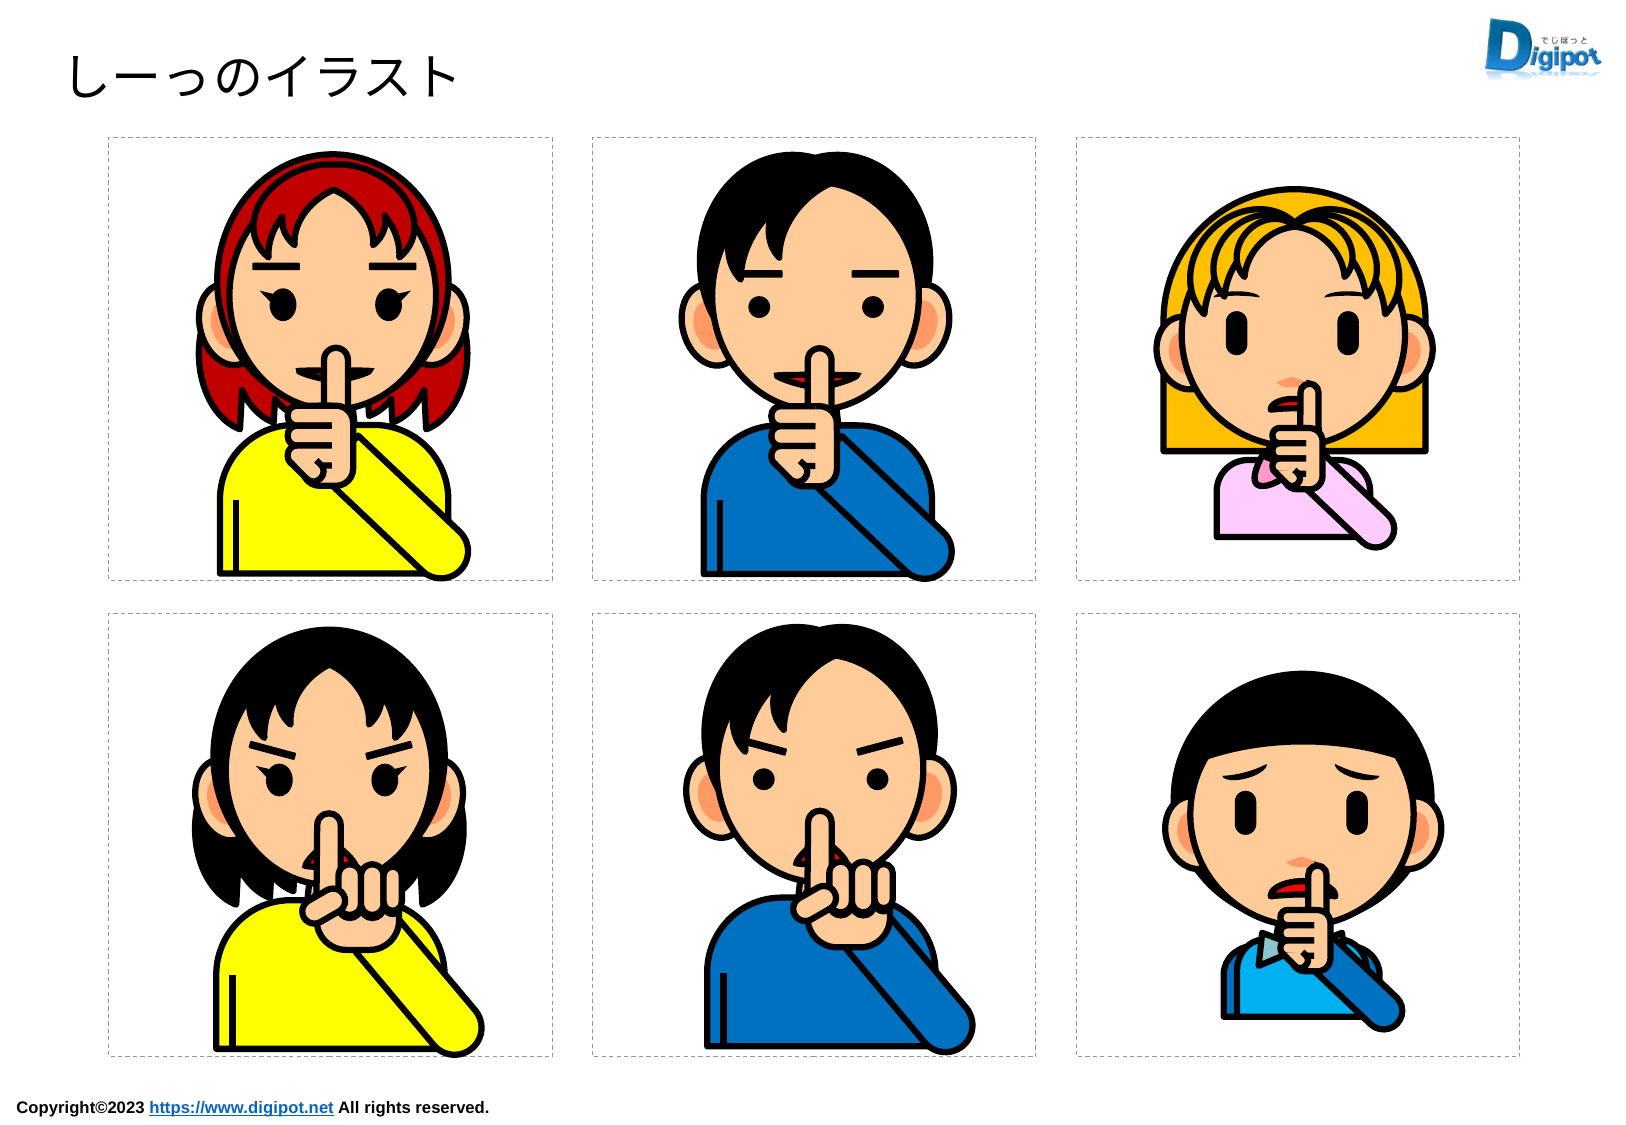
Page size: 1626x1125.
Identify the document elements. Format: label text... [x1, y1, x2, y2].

text_box しーっのイラスト [47, 38, 478, 113]
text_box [195, 629, 464, 1066]
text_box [1165, 673, 1441, 1017]
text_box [687, 626, 954, 1064]
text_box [1157, 185, 1433, 538]
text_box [682, 154, 968, 575]
picture [1485, 18, 1602, 82]
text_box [198, 154, 484, 574]
